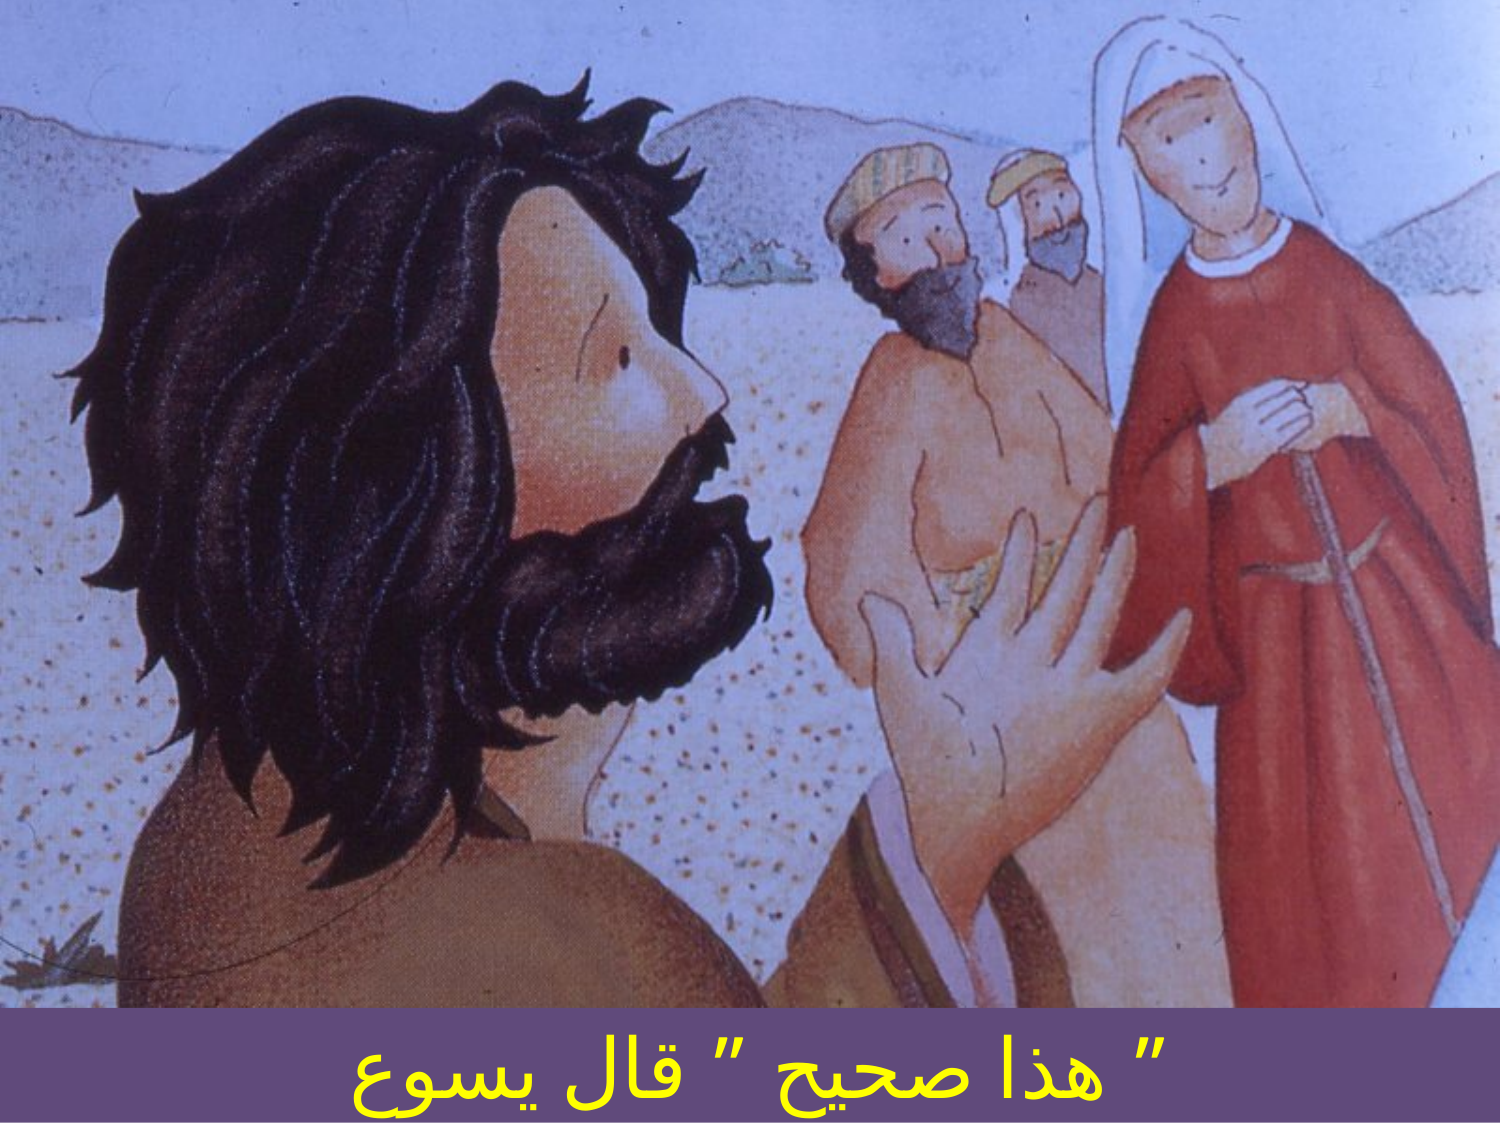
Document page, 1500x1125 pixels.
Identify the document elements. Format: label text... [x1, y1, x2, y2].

picture [0, 0, 1500, 1008]
text_box ” هذا صحيح ” قال يسوع [0, 1014, 1500, 1123]
